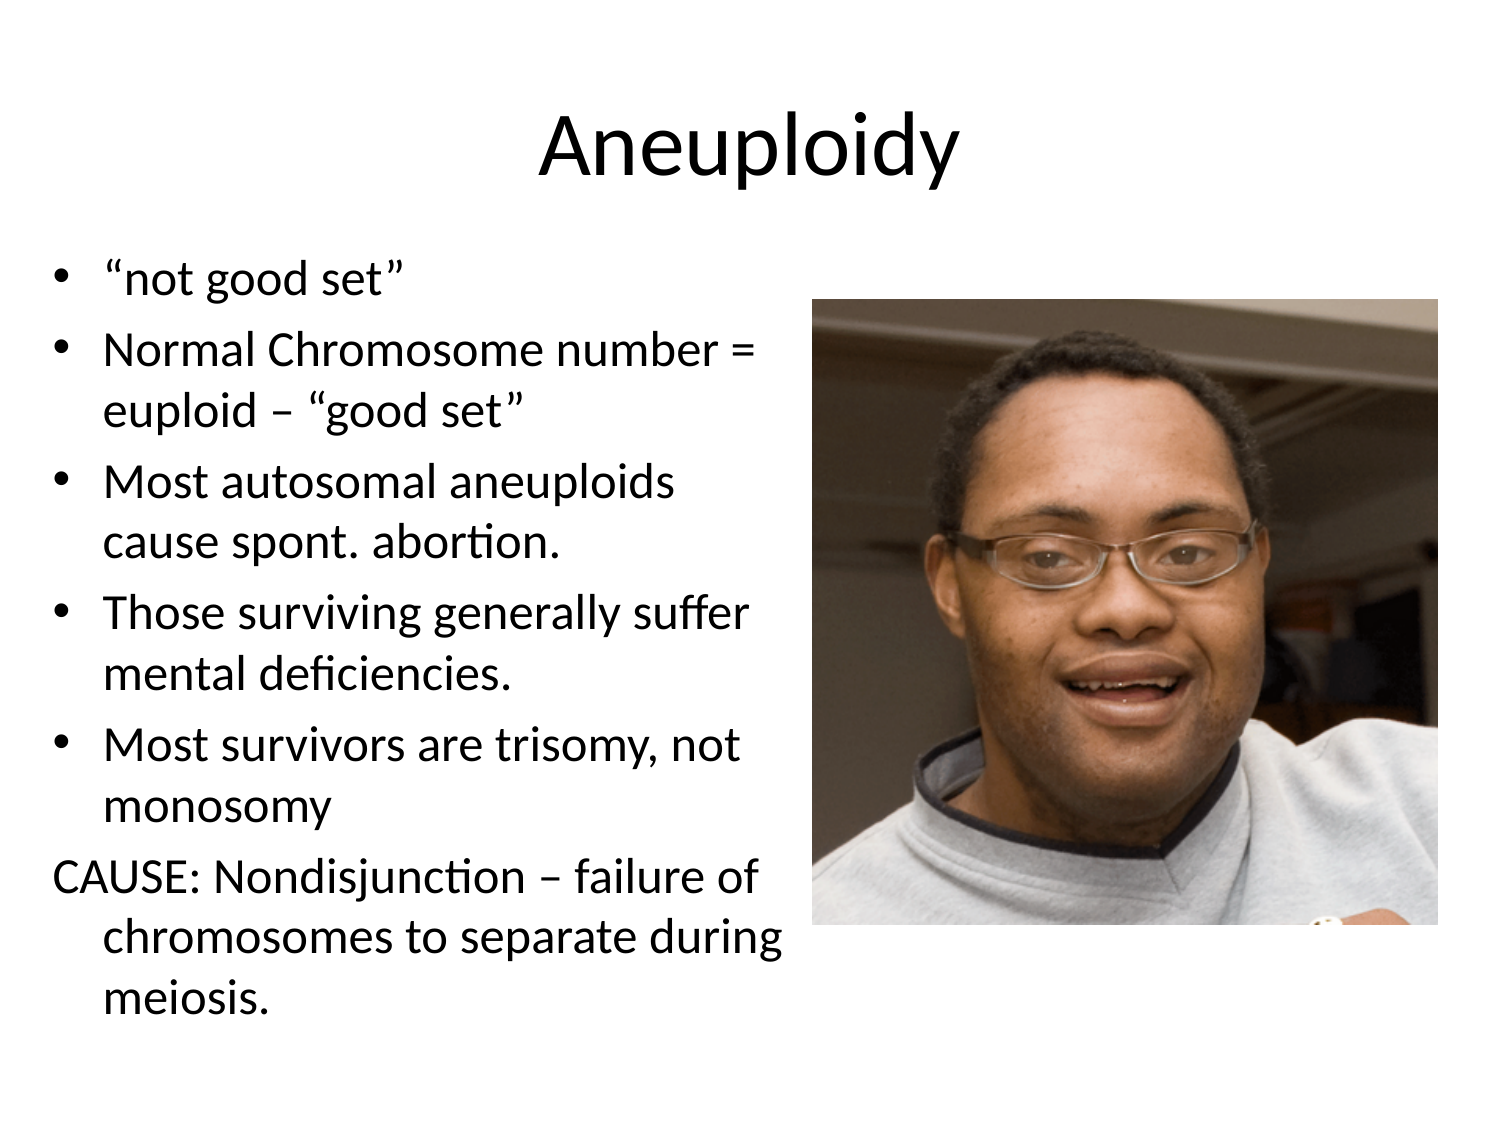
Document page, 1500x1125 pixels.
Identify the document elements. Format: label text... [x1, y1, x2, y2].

picture [812, 299, 1438, 926]
list “not good set” Normal Chromosome number = euploid – “good set” Most autosomal aneuploids cause spont. abortion. Those surviving generally suffer mental deficiencies. Most survivors are trisomy, not monosomy CAUSE: Nondisjunction – failure of chromosomes to separate during meiosis. [37, 237, 800, 1050]
title Aneuploidy [75, 45, 1425, 233]
